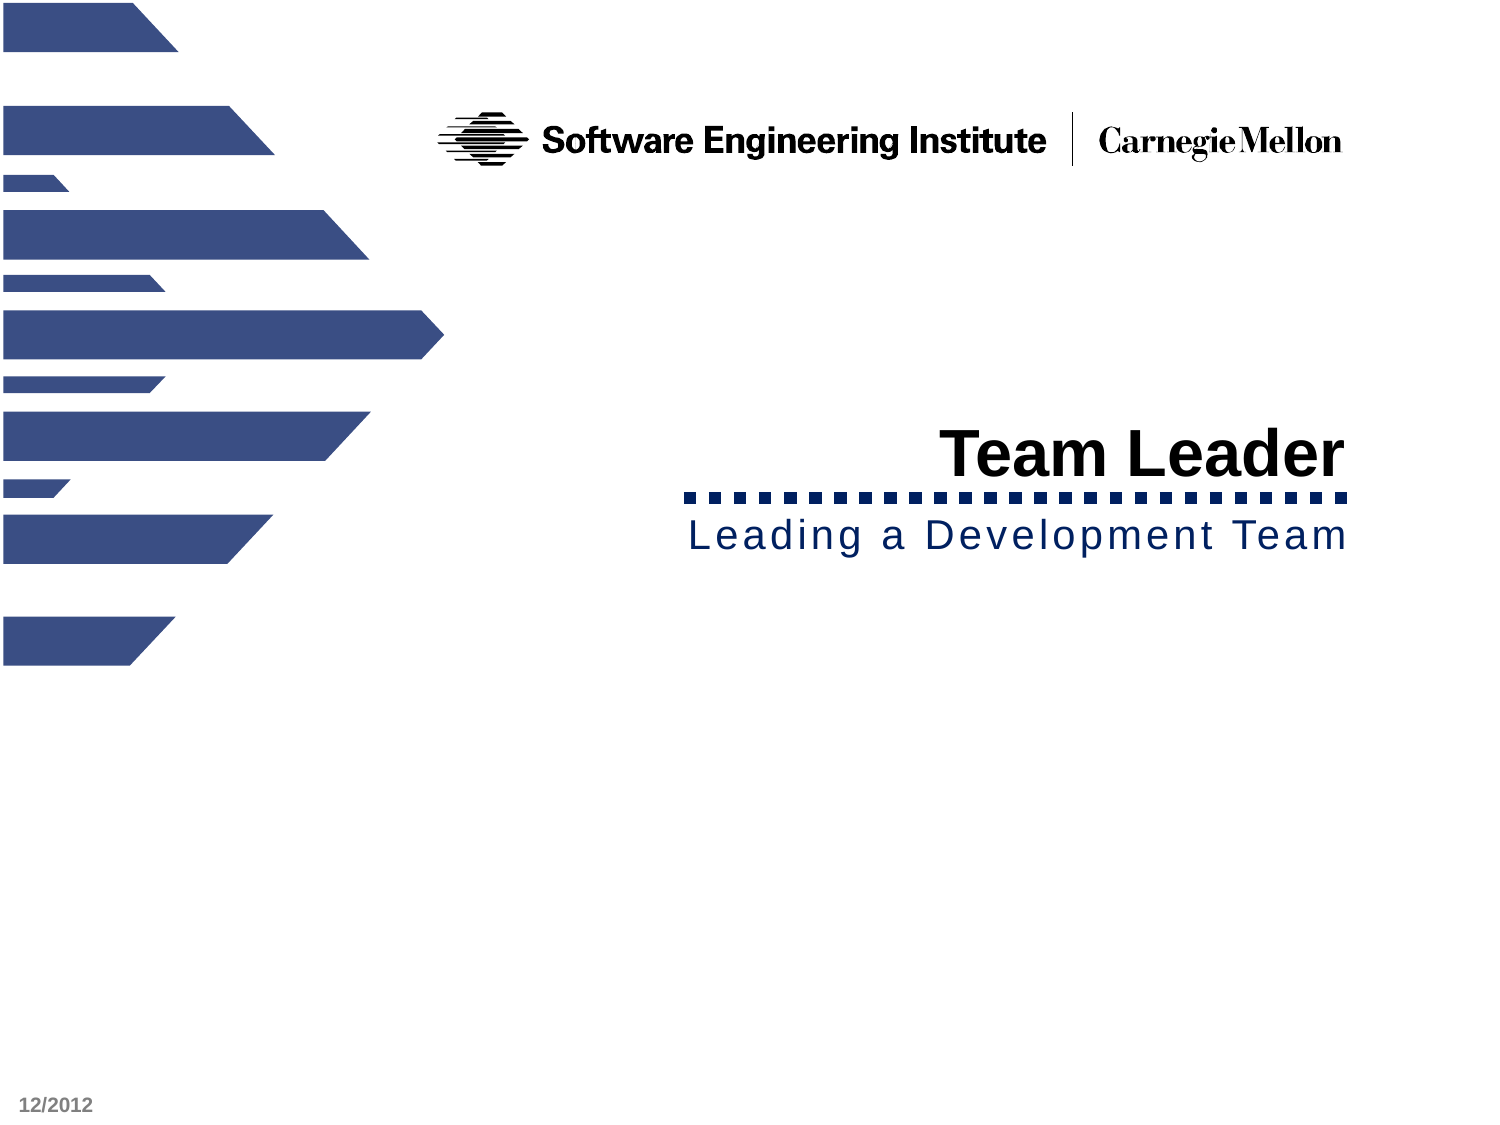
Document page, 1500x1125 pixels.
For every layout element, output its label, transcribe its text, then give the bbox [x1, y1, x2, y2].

text_box Team Leader [924, 401, 1361, 497]
text_box Leading a Development Team [649, 518, 1347, 559]
